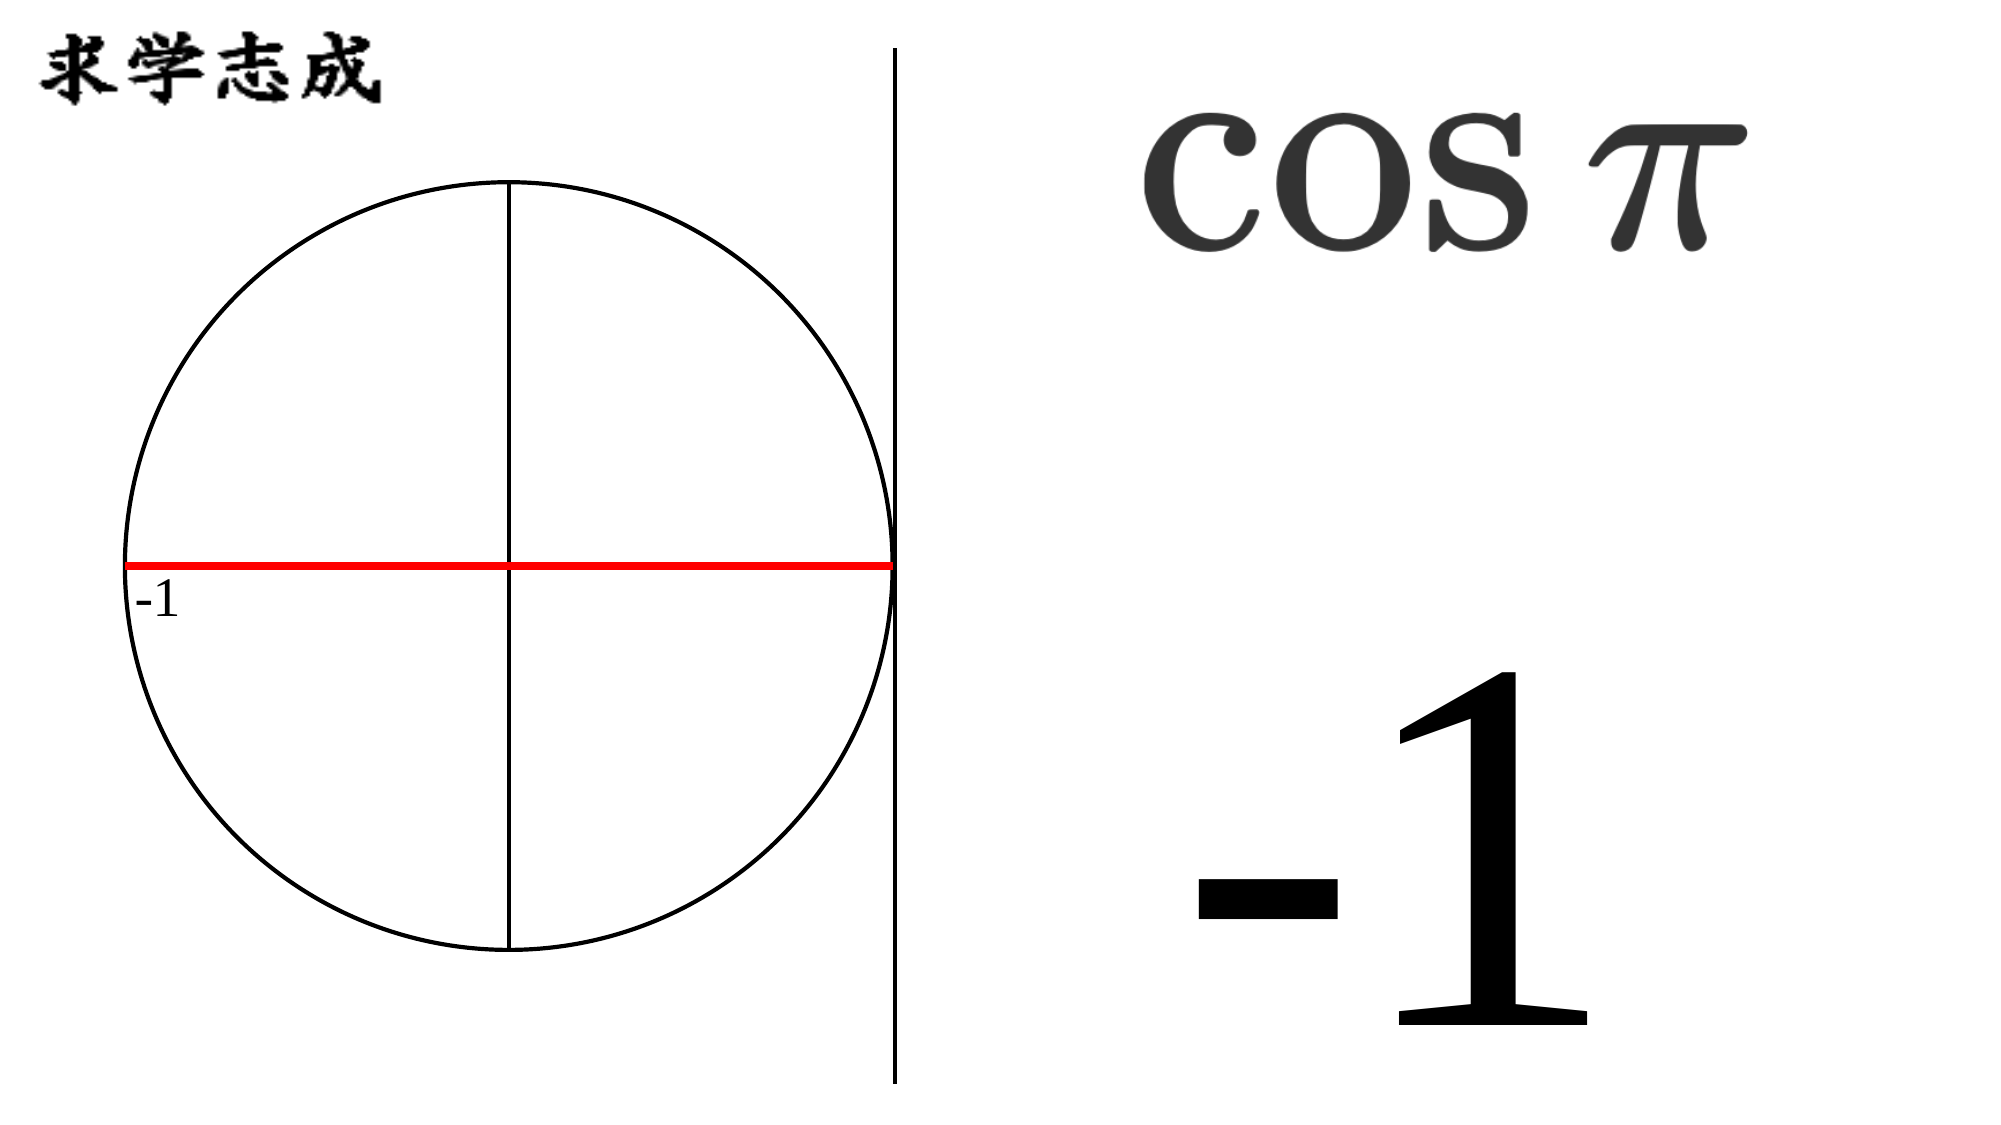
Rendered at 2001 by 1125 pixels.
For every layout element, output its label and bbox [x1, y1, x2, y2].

picture [18, 0, 403, 166]
picture [1110, 77, 1784, 288]
text_box [134, 566, 191, 623]
text_box [123, 181, 893, 951]
text_box [1179, 549, 1714, 1084]
